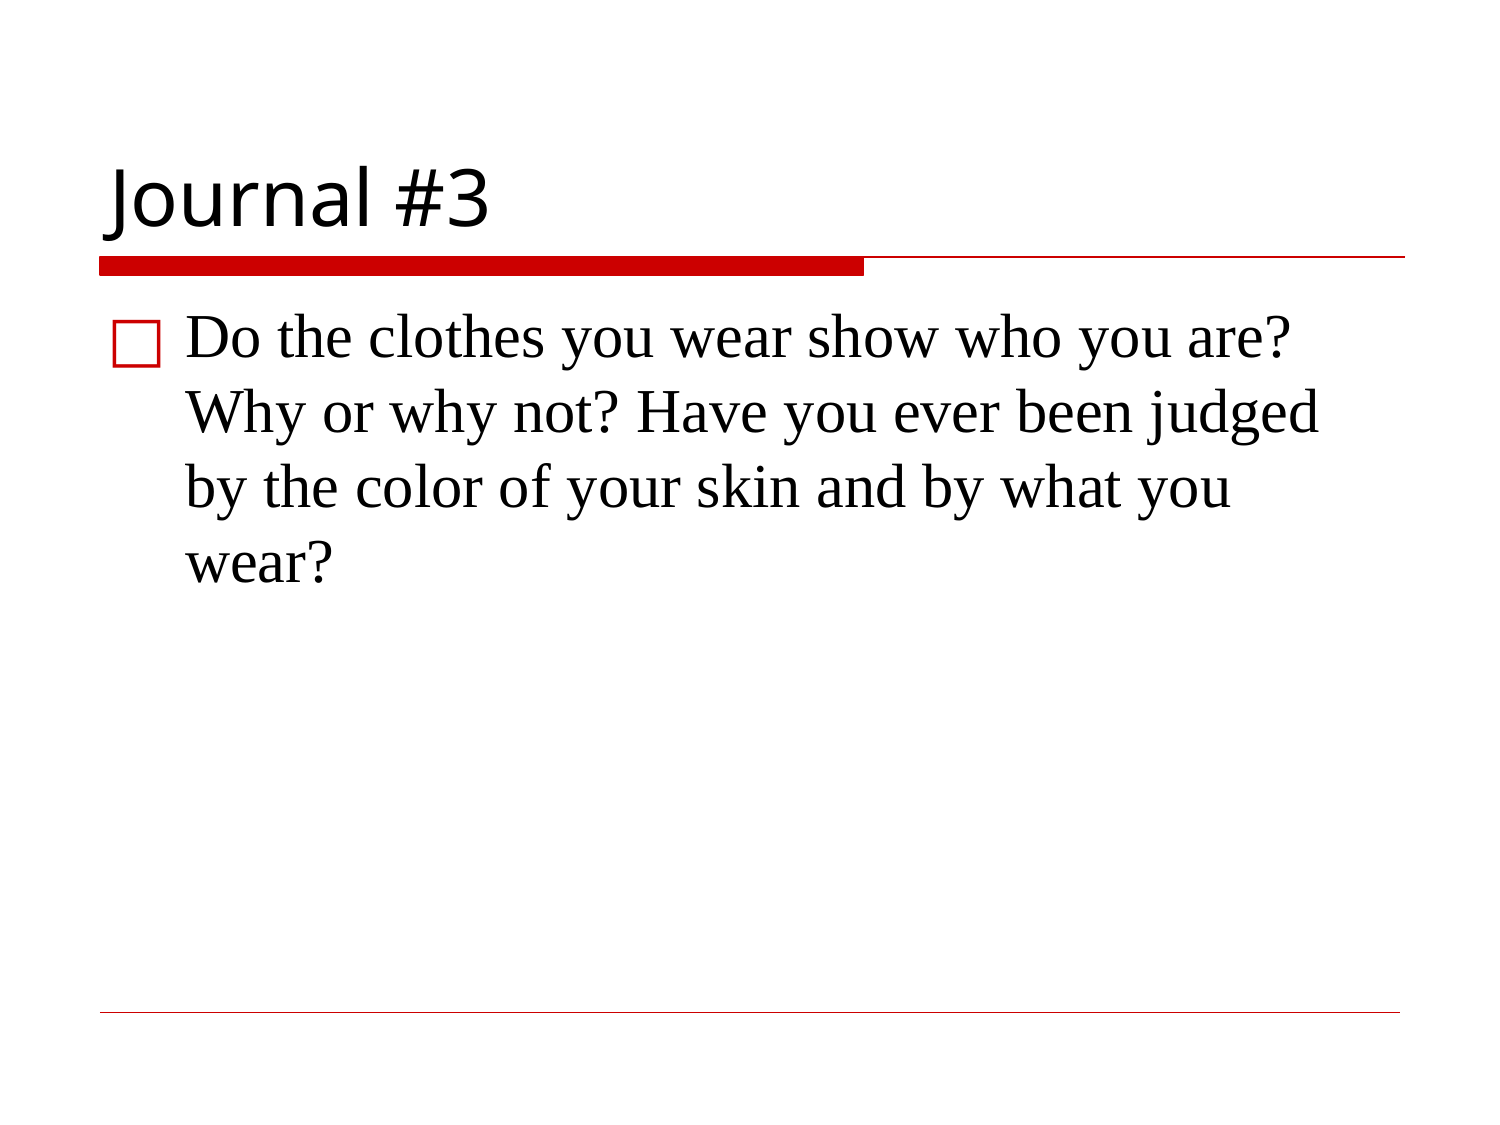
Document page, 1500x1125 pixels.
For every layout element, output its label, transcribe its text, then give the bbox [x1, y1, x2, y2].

list Do the clothes you wear show who you are? Why or why not? Have you ever been judged by the color of your skin and by what you wear? [92, 287, 1406, 988]
title Journal #3 [94, 50, 1407, 250]
